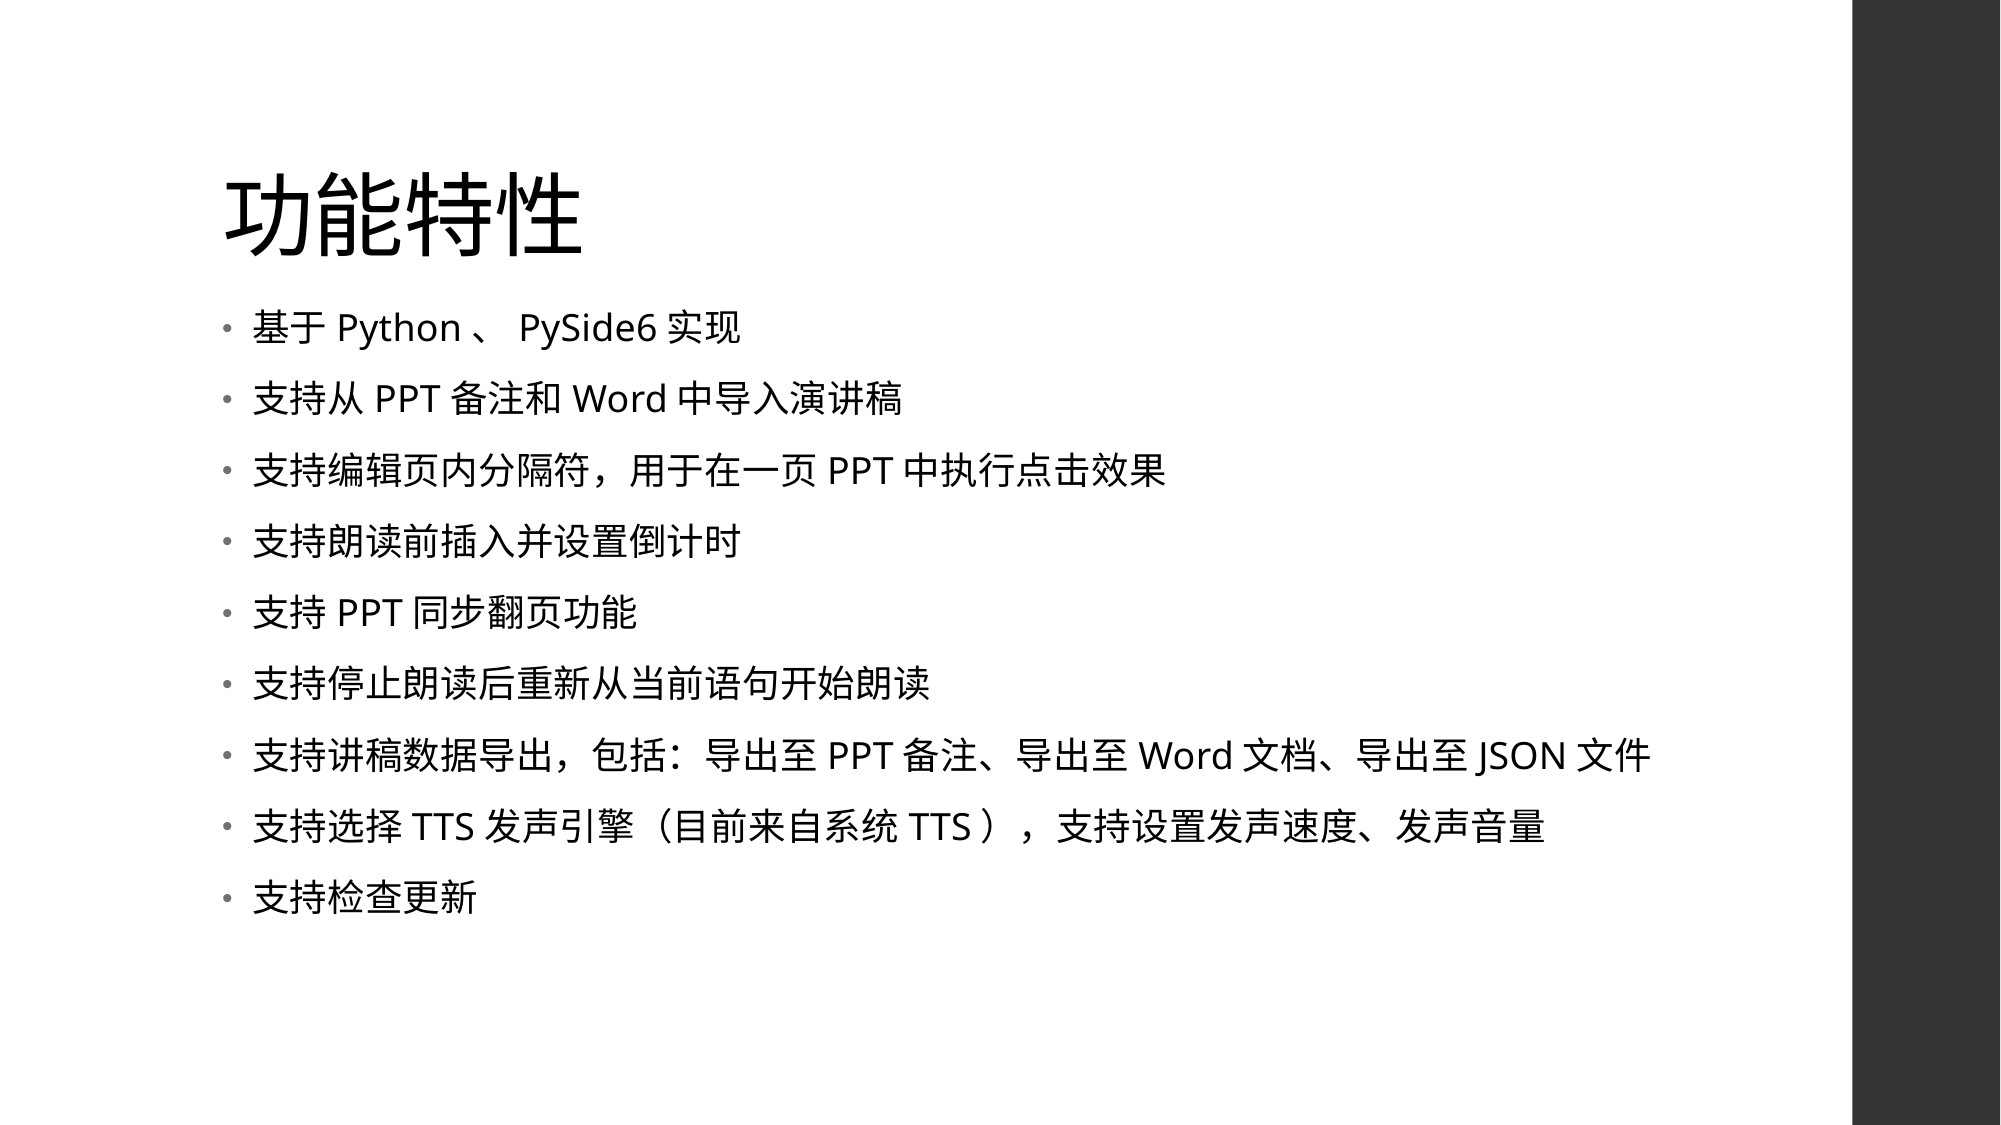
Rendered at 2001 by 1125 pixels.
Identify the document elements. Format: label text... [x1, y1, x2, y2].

title 功能特性 [206, 60, 1797, 278]
text_box 支持停止朗读后重新从当前语句开始朗读 [206, 656, 1695, 714]
text_box 支持从PPT备注和Word中导入演讲稿 [206, 371, 1695, 429]
text_box 支持讲稿数据导出，包括：导出至PPT备注、导出至Word文档、导出至JSON文件 [206, 727, 1695, 786]
text_box 支持检查更新 [206, 870, 1695, 928]
text_box 支持选择TTS发声引擎（目前来自系统TTS），支持设置发声速度、发声音量 [206, 798, 1695, 857]
text_box 支持朗读前插入并设置倒计时 [206, 513, 1695, 572]
text_box 支持编辑页内分隔符，用于在一页PPT中执行点击效果 [206, 442, 1695, 501]
text_box 基于Python、PySide6实现 [206, 299, 1695, 358]
text_box 支持PPT同步翻页功能 [206, 585, 1695, 643]
